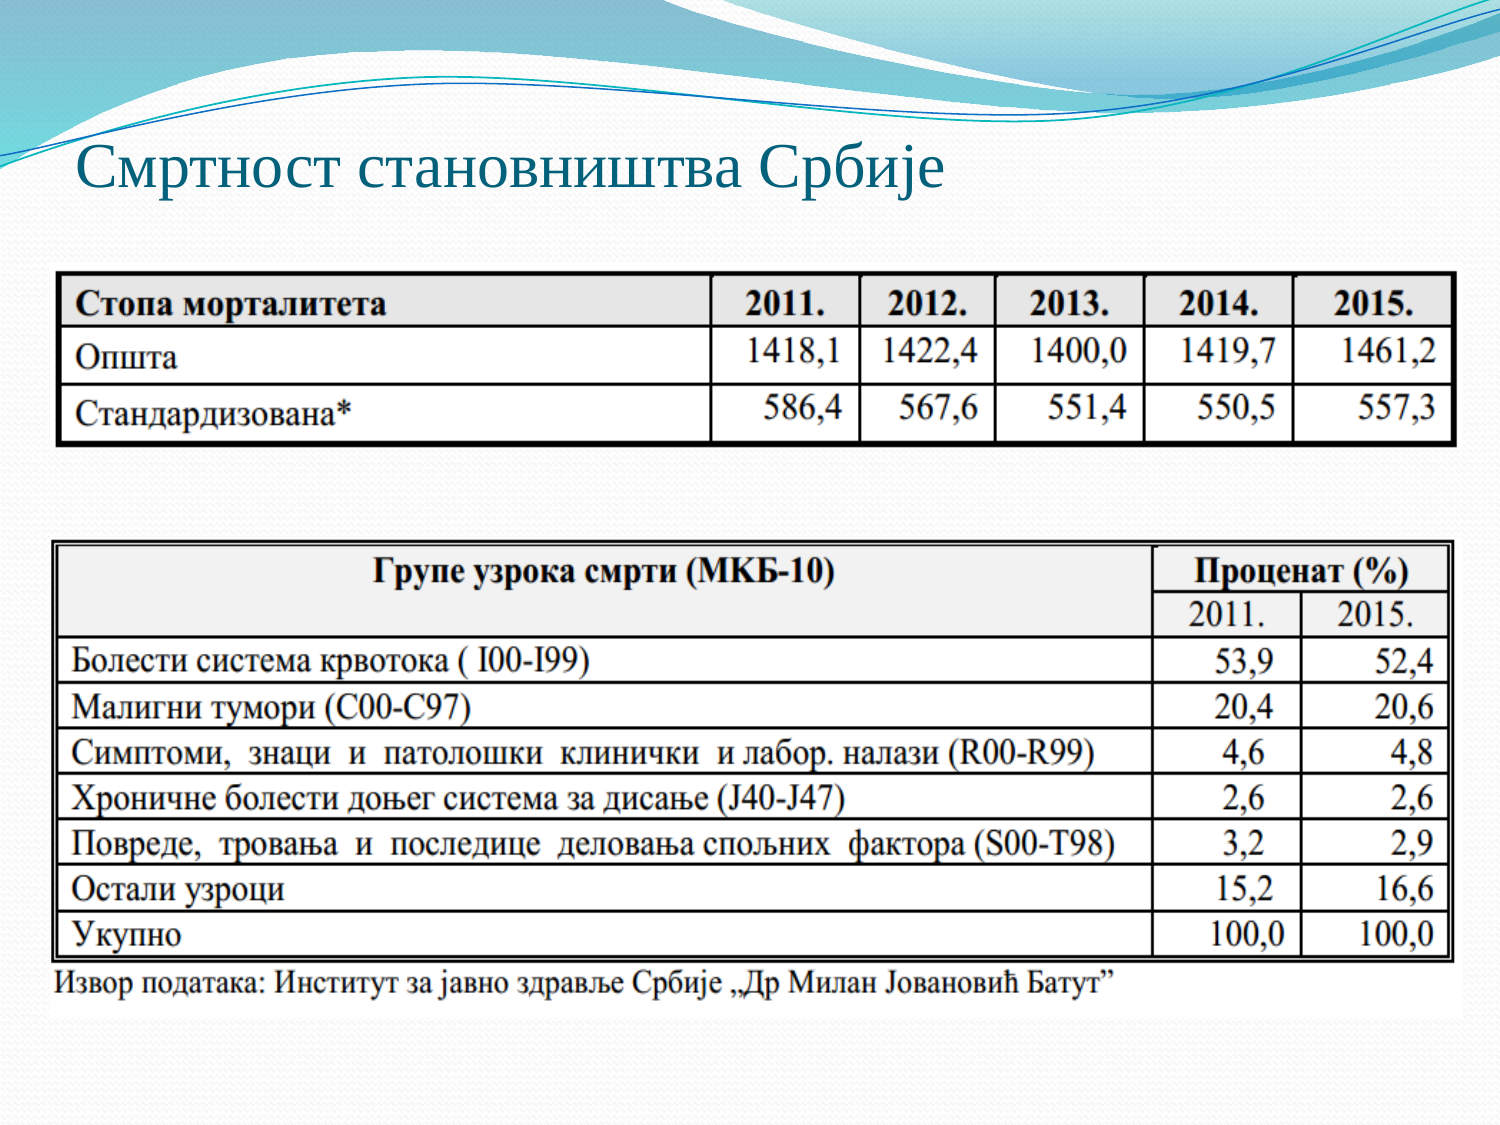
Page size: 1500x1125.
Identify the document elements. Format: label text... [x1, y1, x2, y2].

picture [49, 537, 1463, 1018]
picture [49, 262, 1463, 449]
title Смртност становништва Србије [75, 115, 1425, 200]
